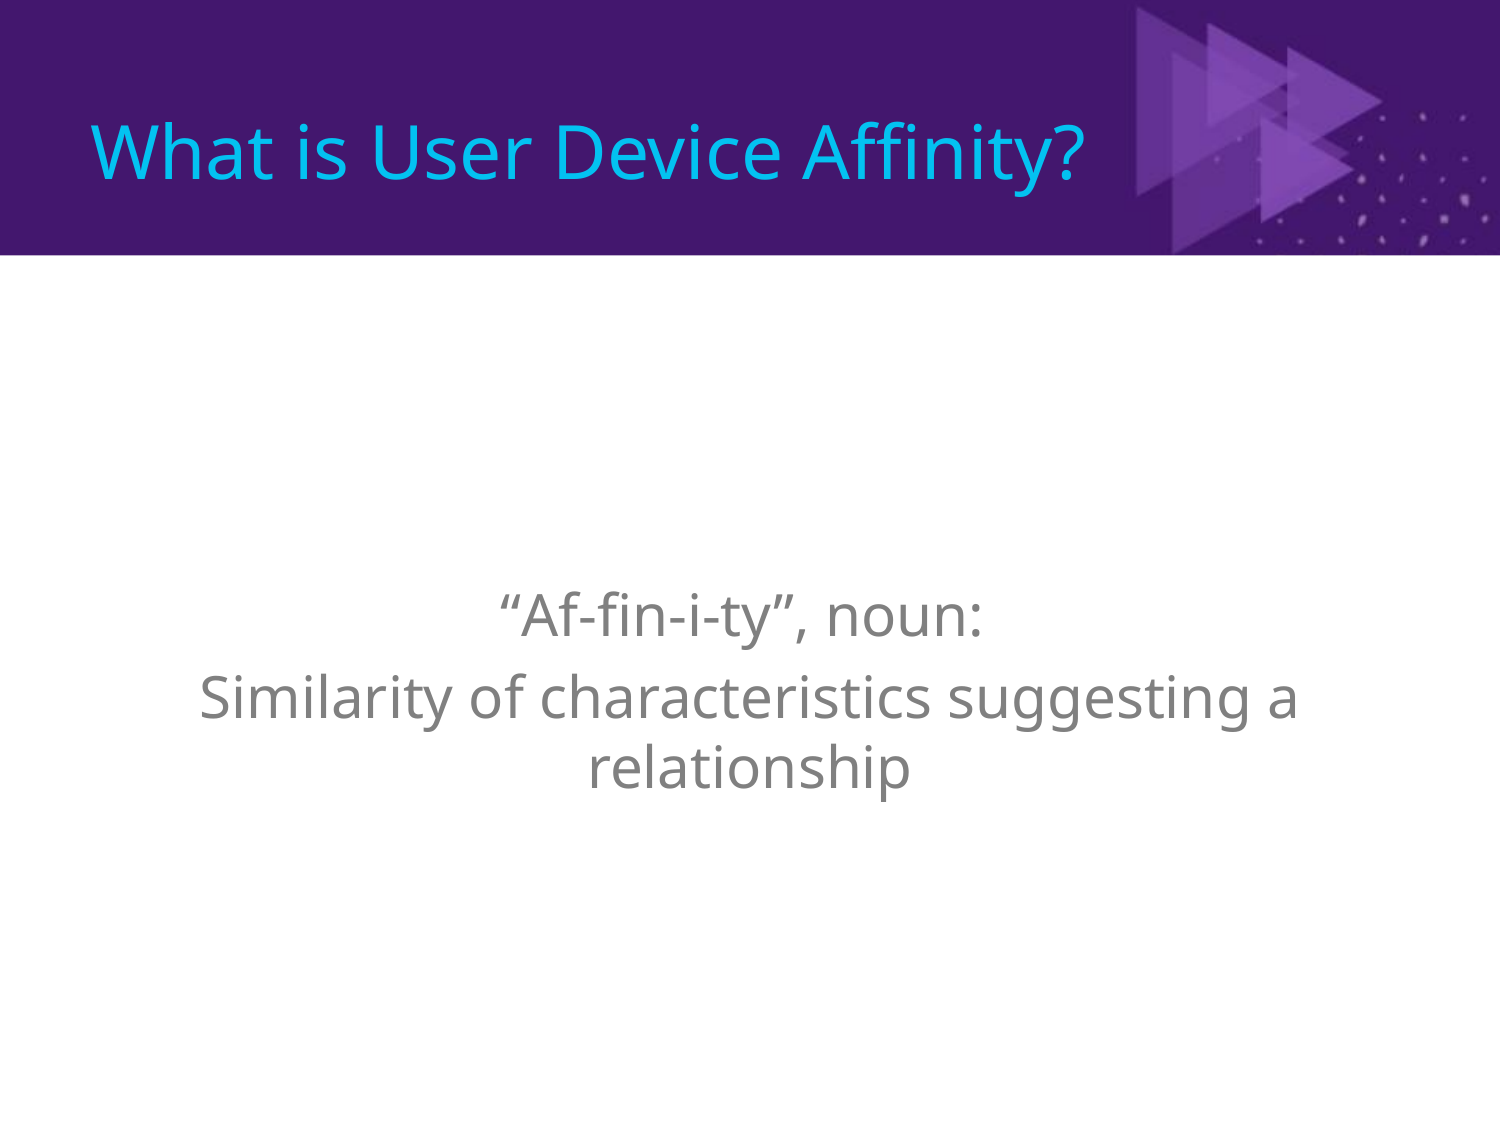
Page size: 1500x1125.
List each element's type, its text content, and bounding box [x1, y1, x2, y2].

title What is User Device Affinity? [75, 56, 1425, 244]
list “Af-fin-i-ty”, noun: Similarity of characteristics suggesting a relationship [75, 373, 1425, 1005]
picture [0, 0, 1500, 255]
